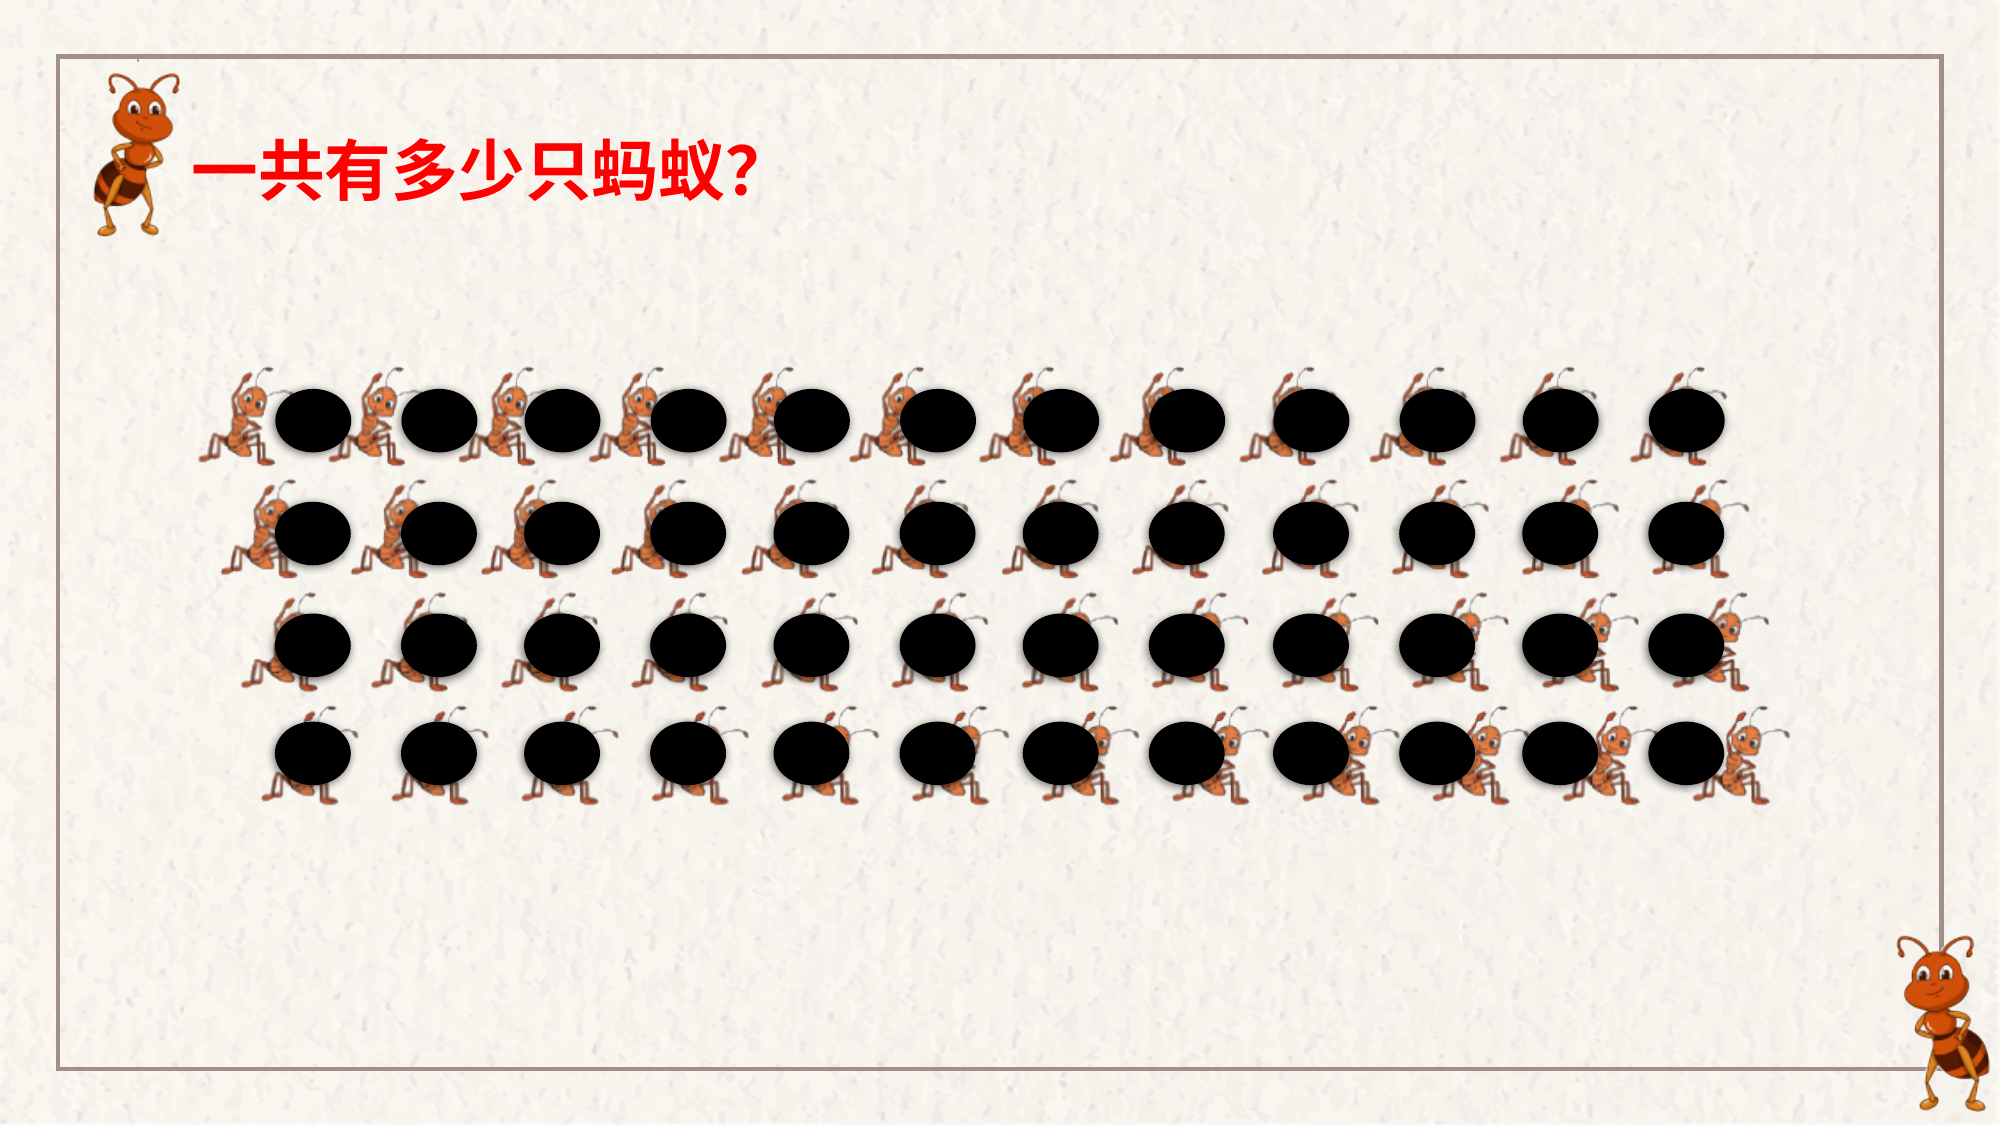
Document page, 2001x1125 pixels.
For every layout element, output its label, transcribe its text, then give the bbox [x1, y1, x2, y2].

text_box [274, 388, 1725, 786]
text_box [57, 55, 1943, 1070]
picture [0, 0, 2000, 1125]
text_box 一共有多少只蚂蚁？ [233, 121, 803, 217]
